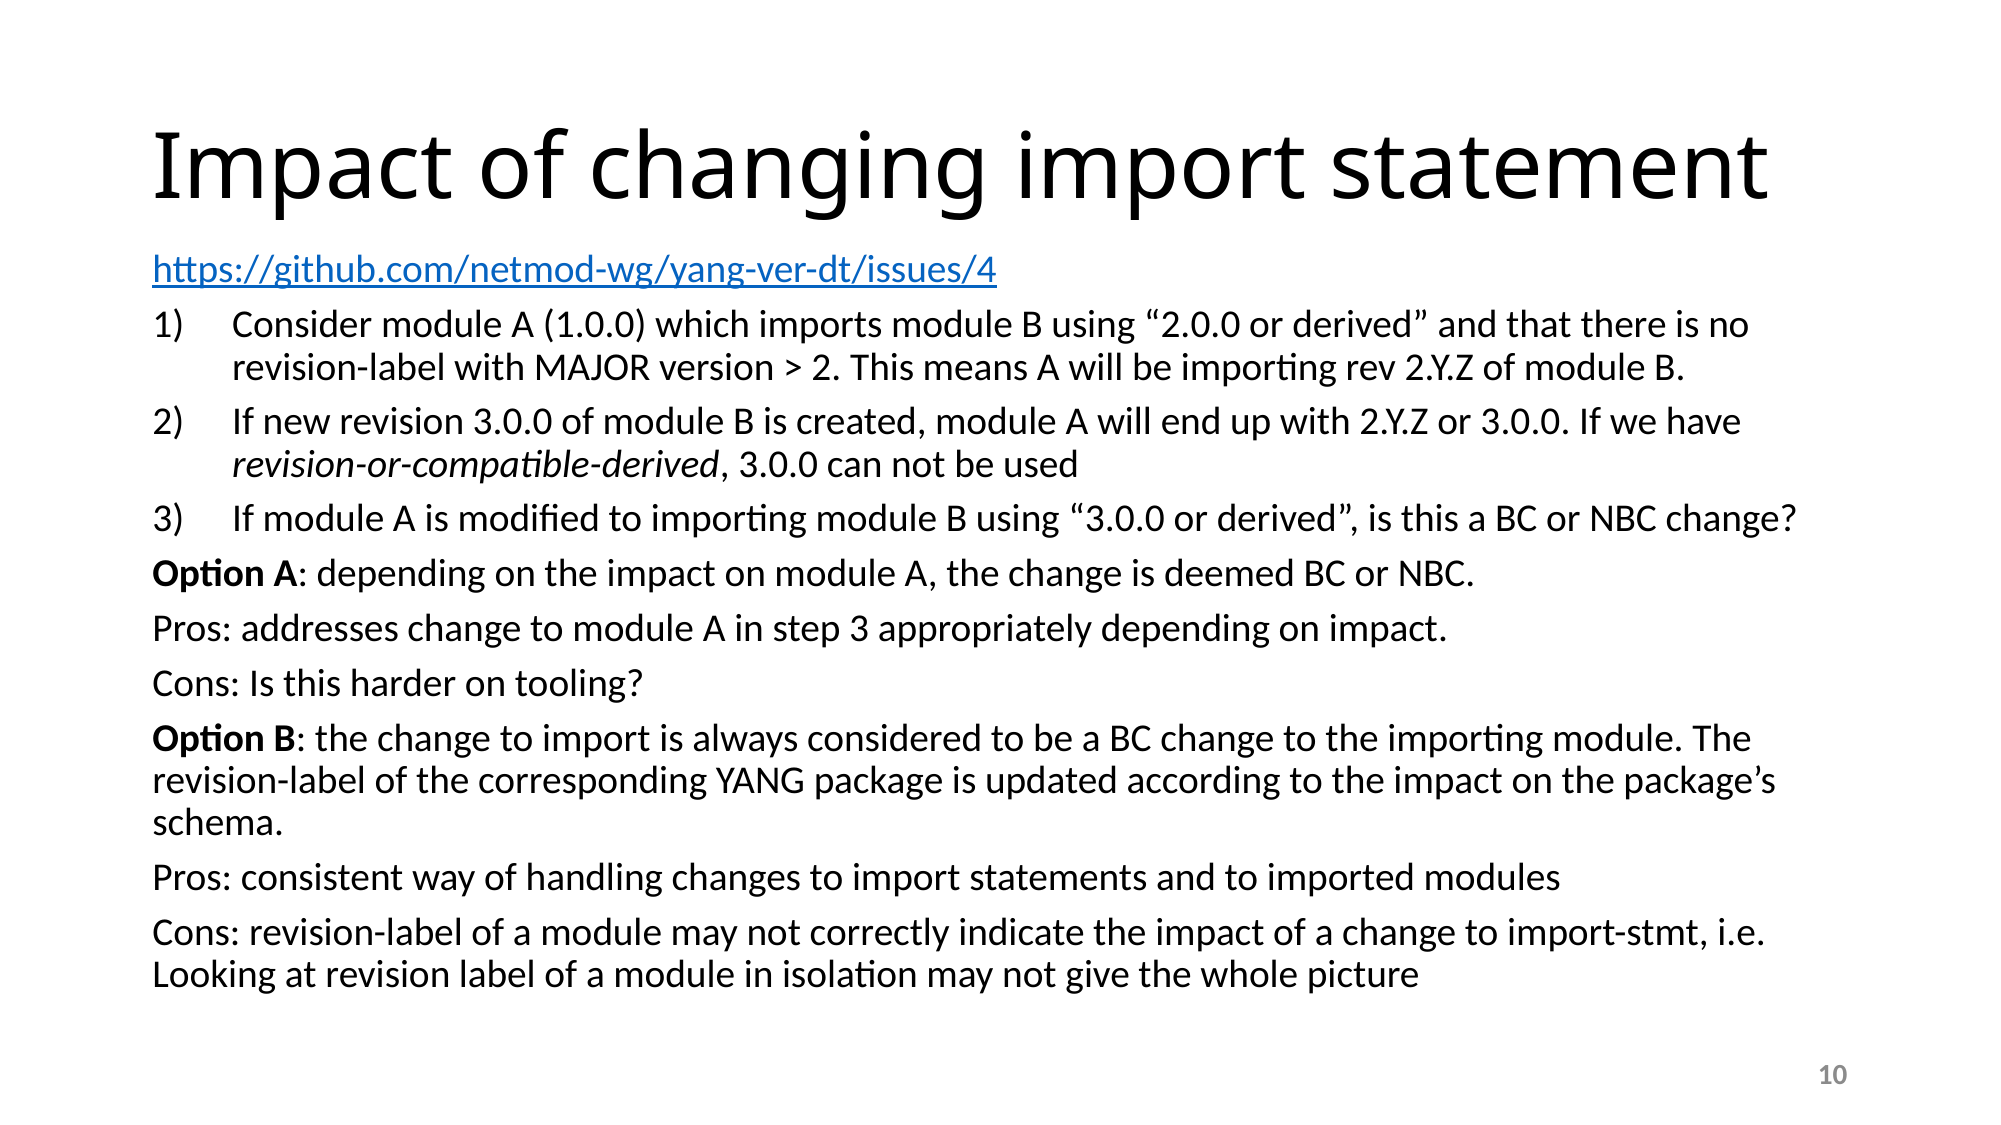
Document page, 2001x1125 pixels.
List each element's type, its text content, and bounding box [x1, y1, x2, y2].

slide_number 10 [1412, 1042, 1863, 1103]
list https://github.com/netmod-wg/yang-ver-dt/issues/4 Consider module A (1.0.0) which imports module B using “2.0.0 or derived” and that there is no revision-label with MAJOR version > 2. This means A will be importing rev 2.Y.Z of module B. If new revision 3.0.0 of module B is created, module A will end up with 2.Y.Z or 3.0.0. If we have revision-or-compatible-derived, 3.0.0 can not be used If module A is modified to importing module B using “3.0.0 or derived”, is this a BC or NBC change? Option A: depending on the impact on module A, the change is deemed BC or NBC. Pros: addresses change to module A in step 3 appropriately depending on impact. Cons: Is this harder on tooling? Option B: the change to import is always considered to be a BC change to the importing module. The revision-label of the corresponding YANG package is updated according to the impact on the package’s schema. Pros: consistent way of handling changes to import statements and to imported modules Cons: revision-label of a module may not correctly indicate the impact of a change to import-stmt, i.e. Looking at revision label of a module in isolation may not give the whole picture [137, 241, 1863, 1014]
title Impact of changing import statement [137, 59, 1863, 241]
